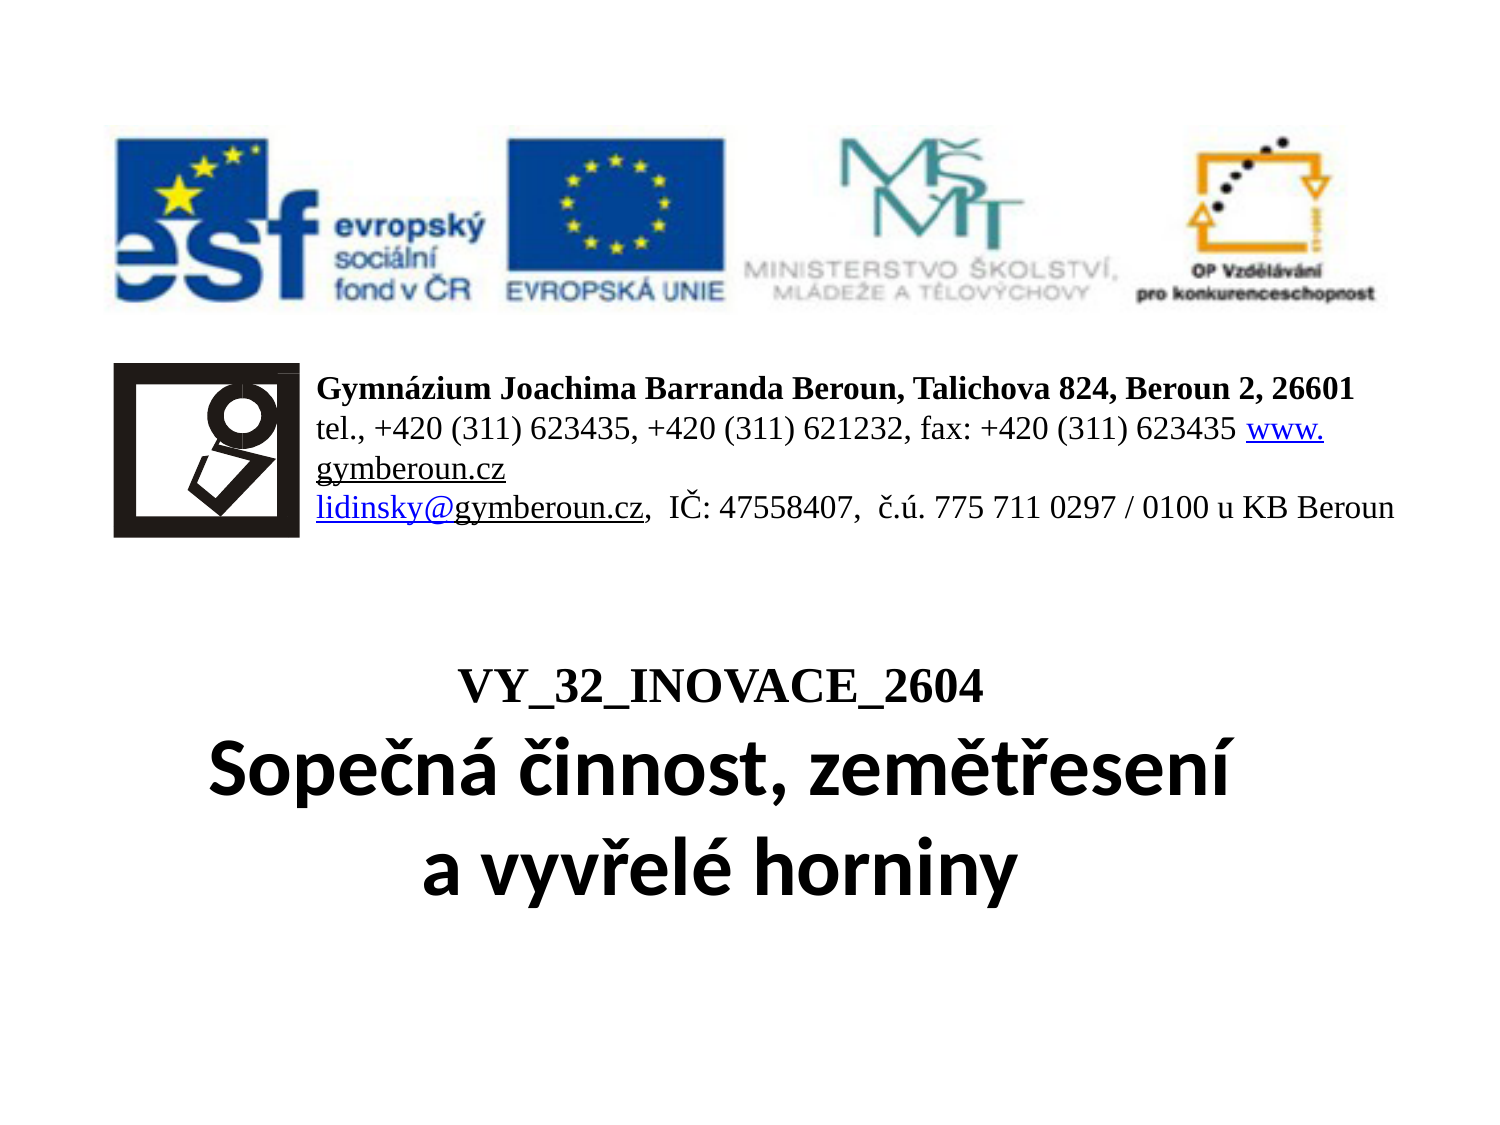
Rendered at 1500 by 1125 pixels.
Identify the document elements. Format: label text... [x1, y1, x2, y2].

picture [111, 361, 302, 540]
picture [100, 125, 1389, 315]
text_box VY_32_INOVACE_2604 Sopečná činnost, zemětřesení a vyvřelé horniny [182, 645, 1258, 920]
title Gymnázium Joachima Barranda Beroun, Talichova 824, Beroun 2, 26601 tel., +420 (311) 623435, +420 (311) 621232, fax: +420 (311) 623435 www.gymberoun.cz lidinsky@gymberoun.cz, IČ: 47558407, č.ú. 775 711 0297 / 0100 u KB Beroun [306, 432, 1424, 539]
subtitle [225, 637, 1275, 925]
